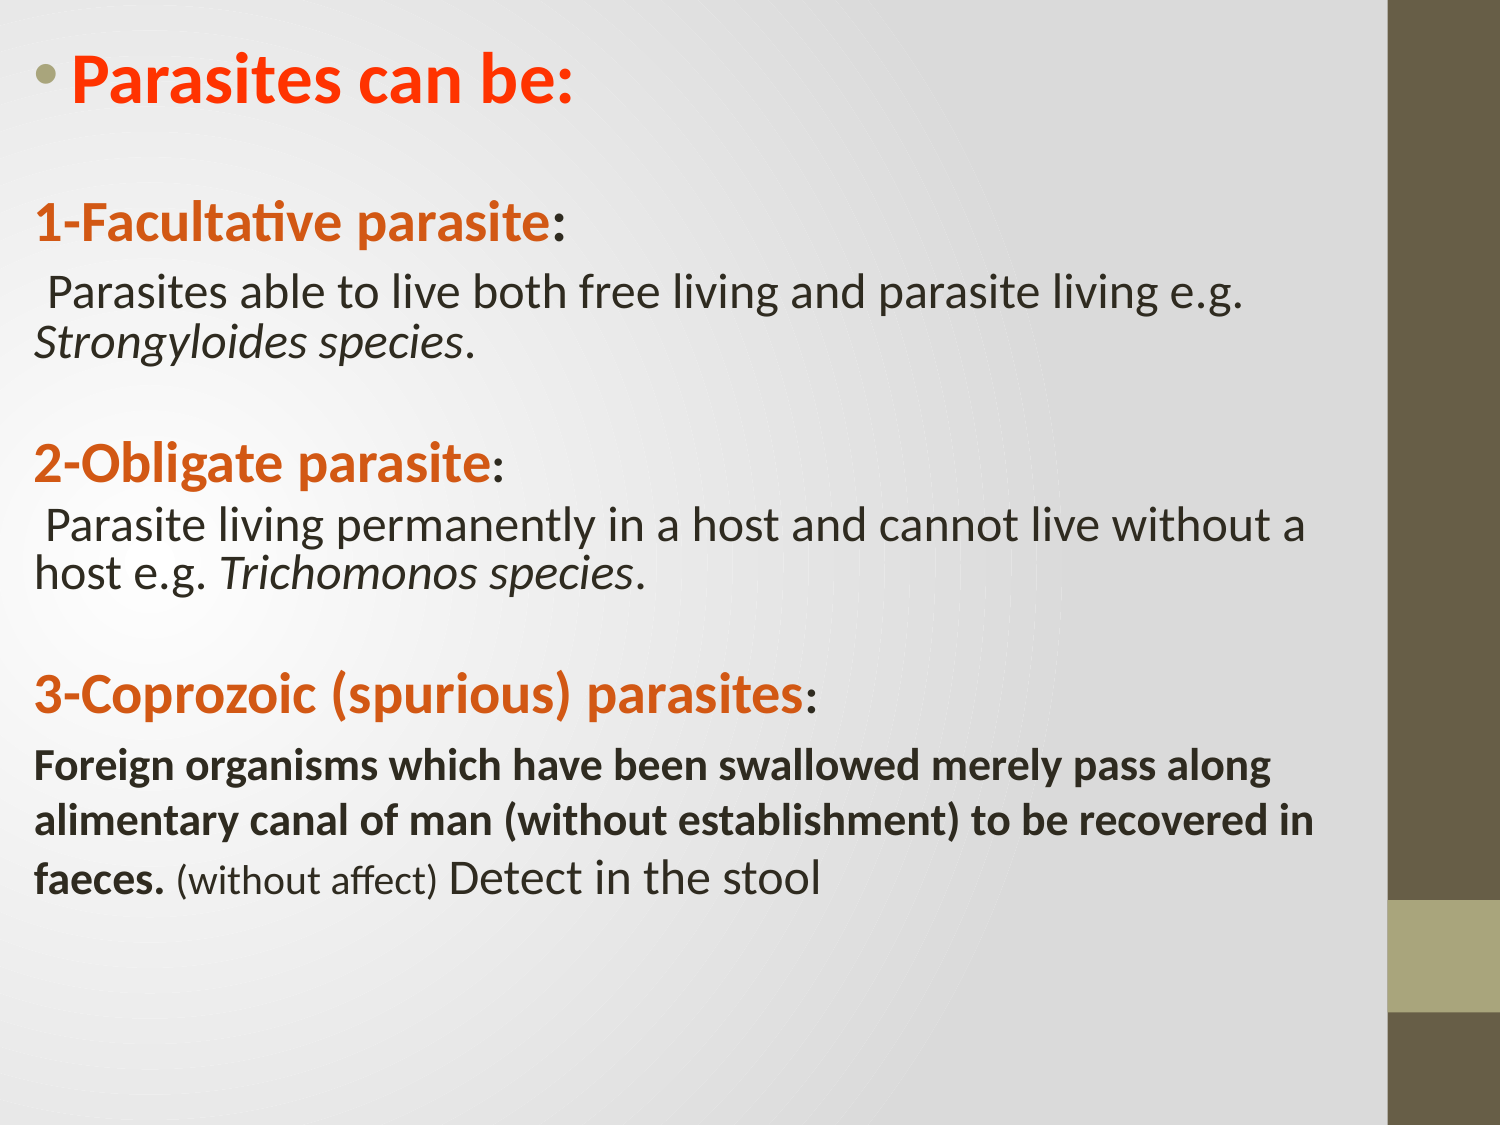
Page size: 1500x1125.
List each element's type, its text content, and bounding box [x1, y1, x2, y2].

list Parasites can be: 1-Facultative parasite: Parasites able to live both free living and parasite living e.g. Strongyloides species. 2-Obligate parasite: Parasite living permanently in a host and cannot live without a host e.g. Trichomonos species. 3-Coprozoic (spurious) parasites: Foreign organisms which have been swallowed merely pass along alimentary canal of man (without establishment) to be recovered in faeces. (without affect) Detect in the stool [0, 39, 1390, 1125]
